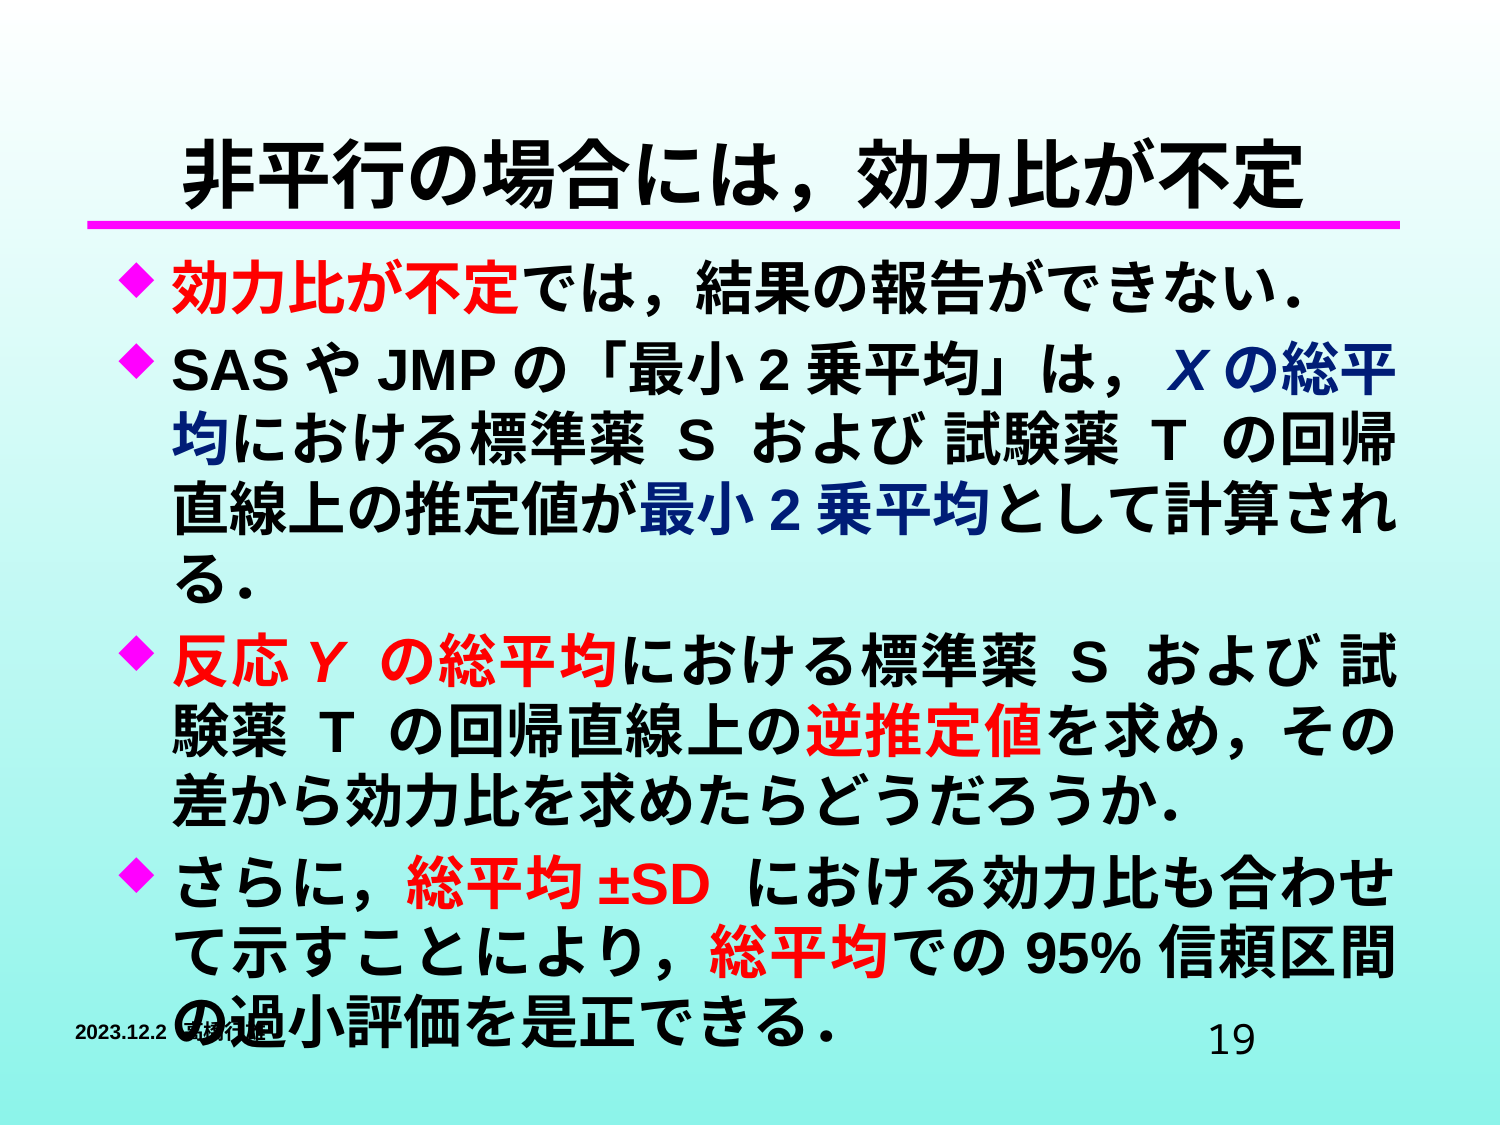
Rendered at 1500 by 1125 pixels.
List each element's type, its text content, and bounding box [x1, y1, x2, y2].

list 効力比が不定では，結果の報告ができない． SASやJMPの「最小2乗平均」は，Xの総平均における標準薬 S および 試験薬 T の回帰直線上の推定値が最小2乗平均として計算される． 反応Y の総平均における標準薬 S および 試験薬 T の回帰直線上の逆推定値を求め，その差から効力比を求めたらどうだろうか． さらに，総平均±SD における効力比も合わせて示すことにより，総平均での95%信頼区間の過小評価を是正できる． [99, 243, 1413, 1006]
title 非平行の場合には，効力比が不定 [75, 43, 1413, 225]
